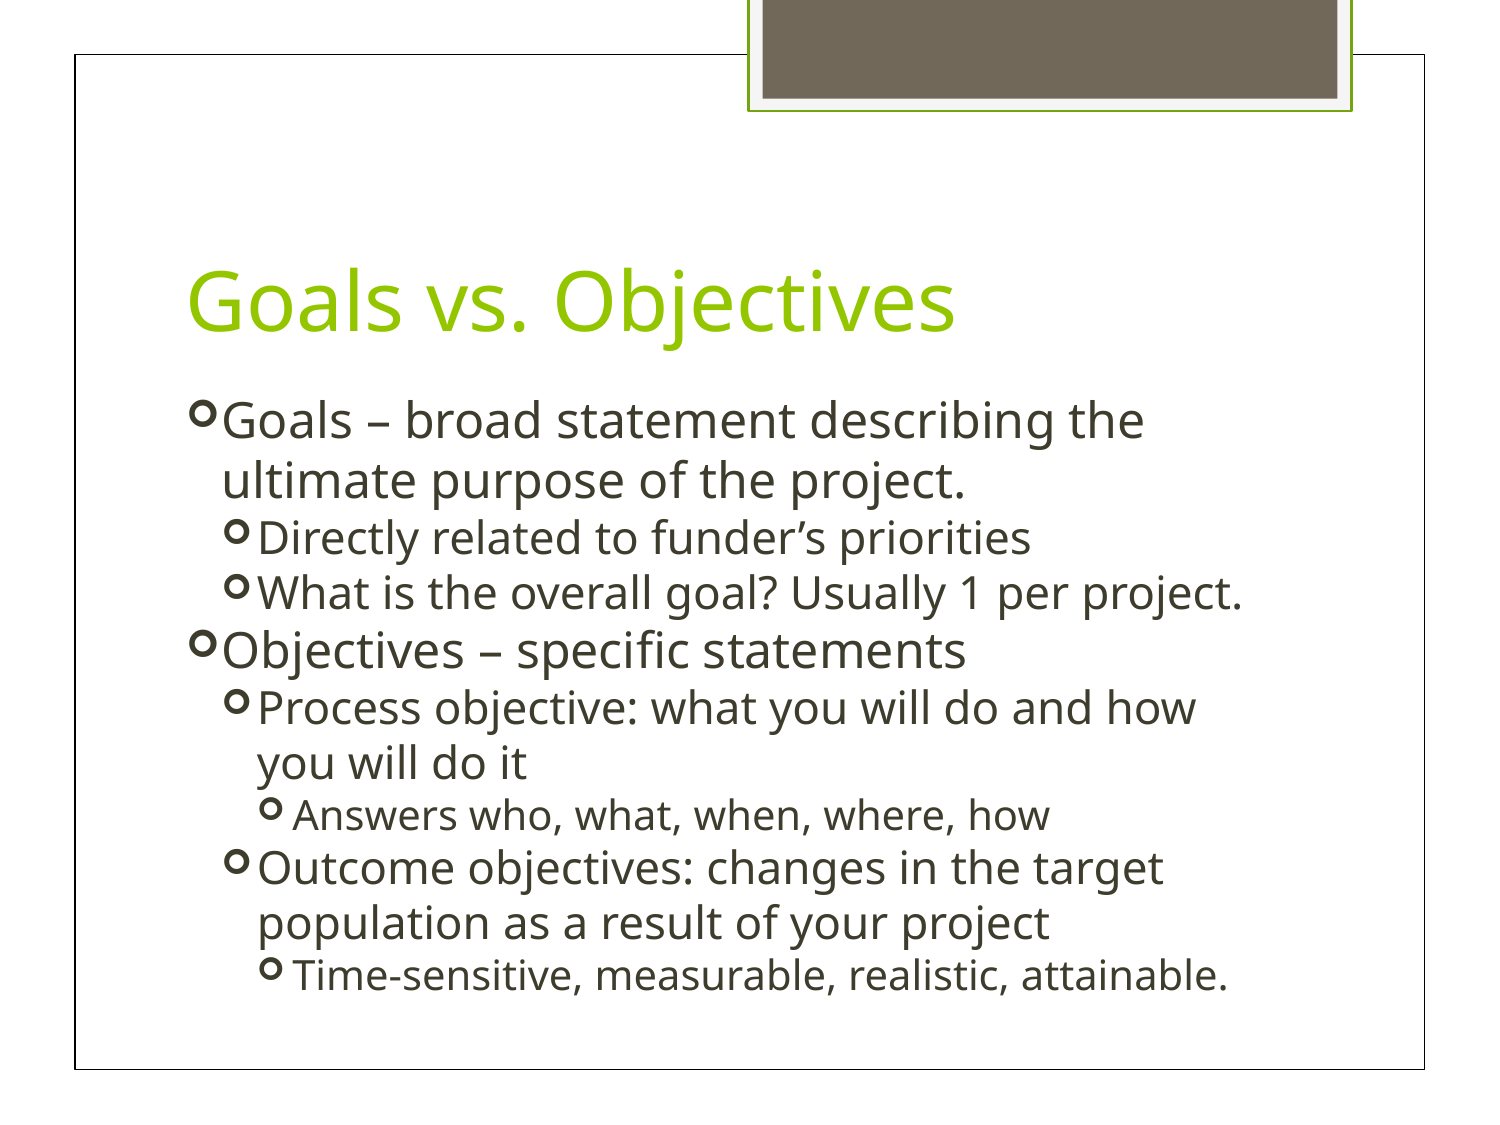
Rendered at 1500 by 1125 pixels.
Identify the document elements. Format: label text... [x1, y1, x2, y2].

text_box Goals – broad statement describing the ultimate purpose of the project. Directly related to funder’s priorities What is the overall goal? Usually 1 per project. Objectives – specific statements Process objective: what you will do and how you will do it Answers who, what, when, where, how Outcome objectives: changes in the target population as a result of your project Time-sensitive, measurable, realistic, attainable. [171, 381, 1283, 957]
text_box Goals vs. Objectives [171, 168, 1324, 356]
